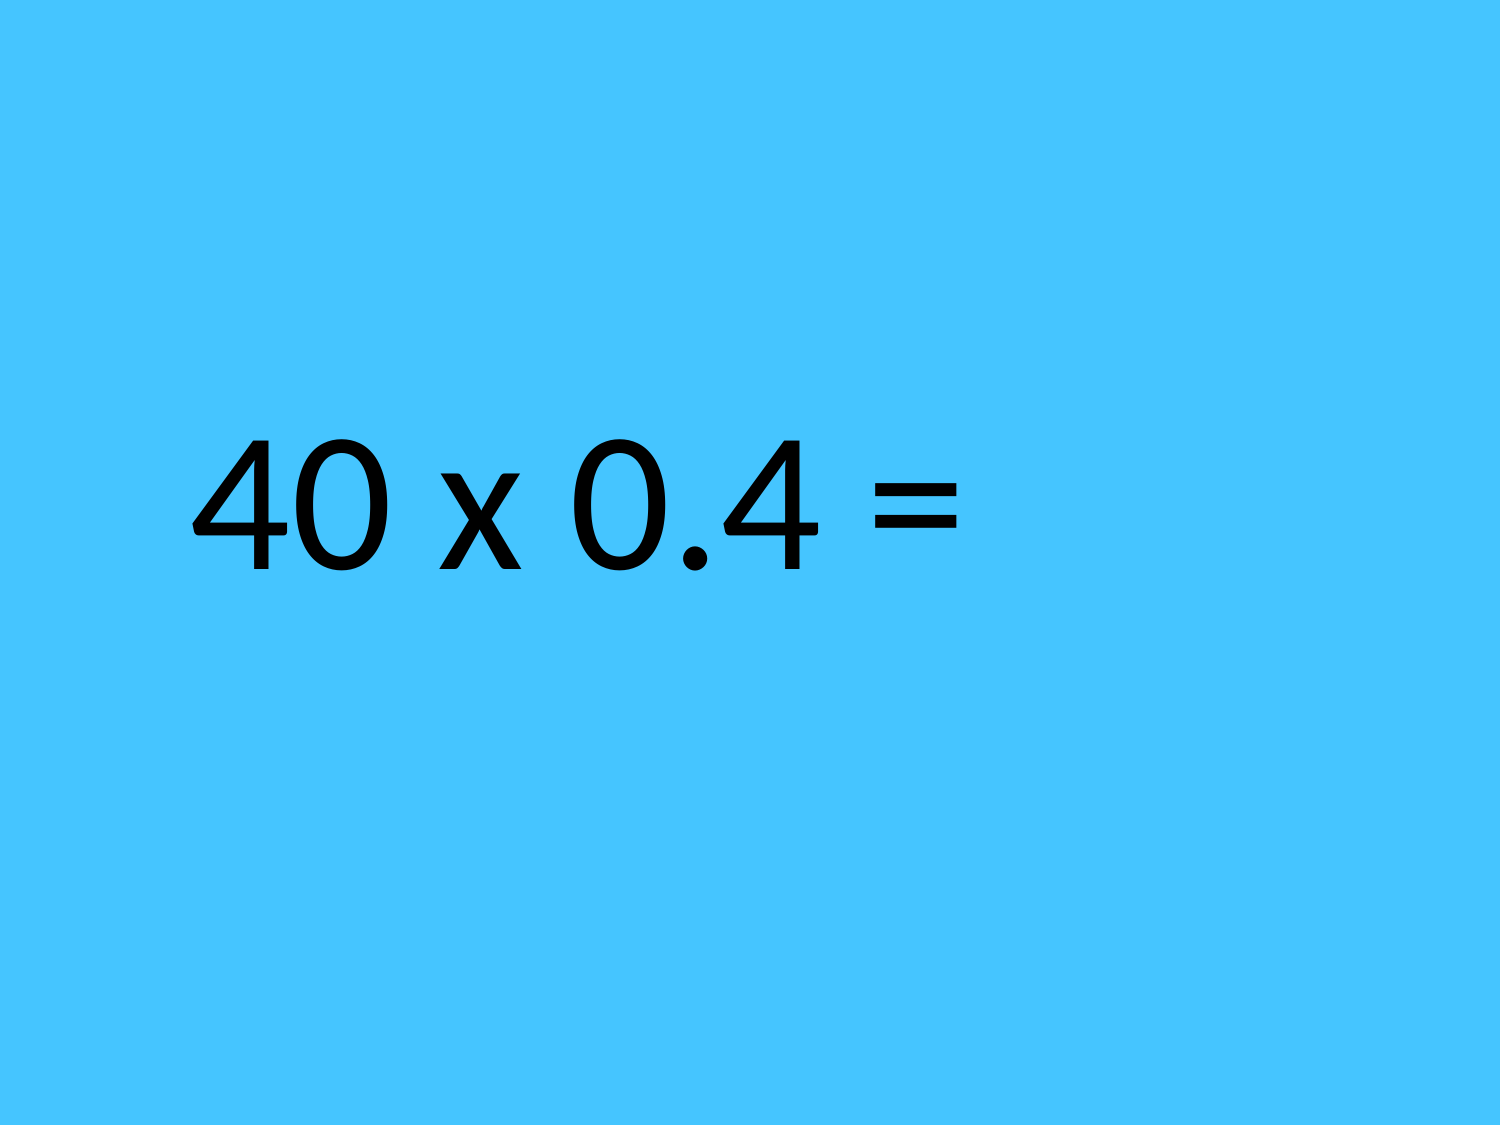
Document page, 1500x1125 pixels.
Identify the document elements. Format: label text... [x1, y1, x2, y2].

text_box 40 x 0.4 = [174, 362, 1188, 618]
